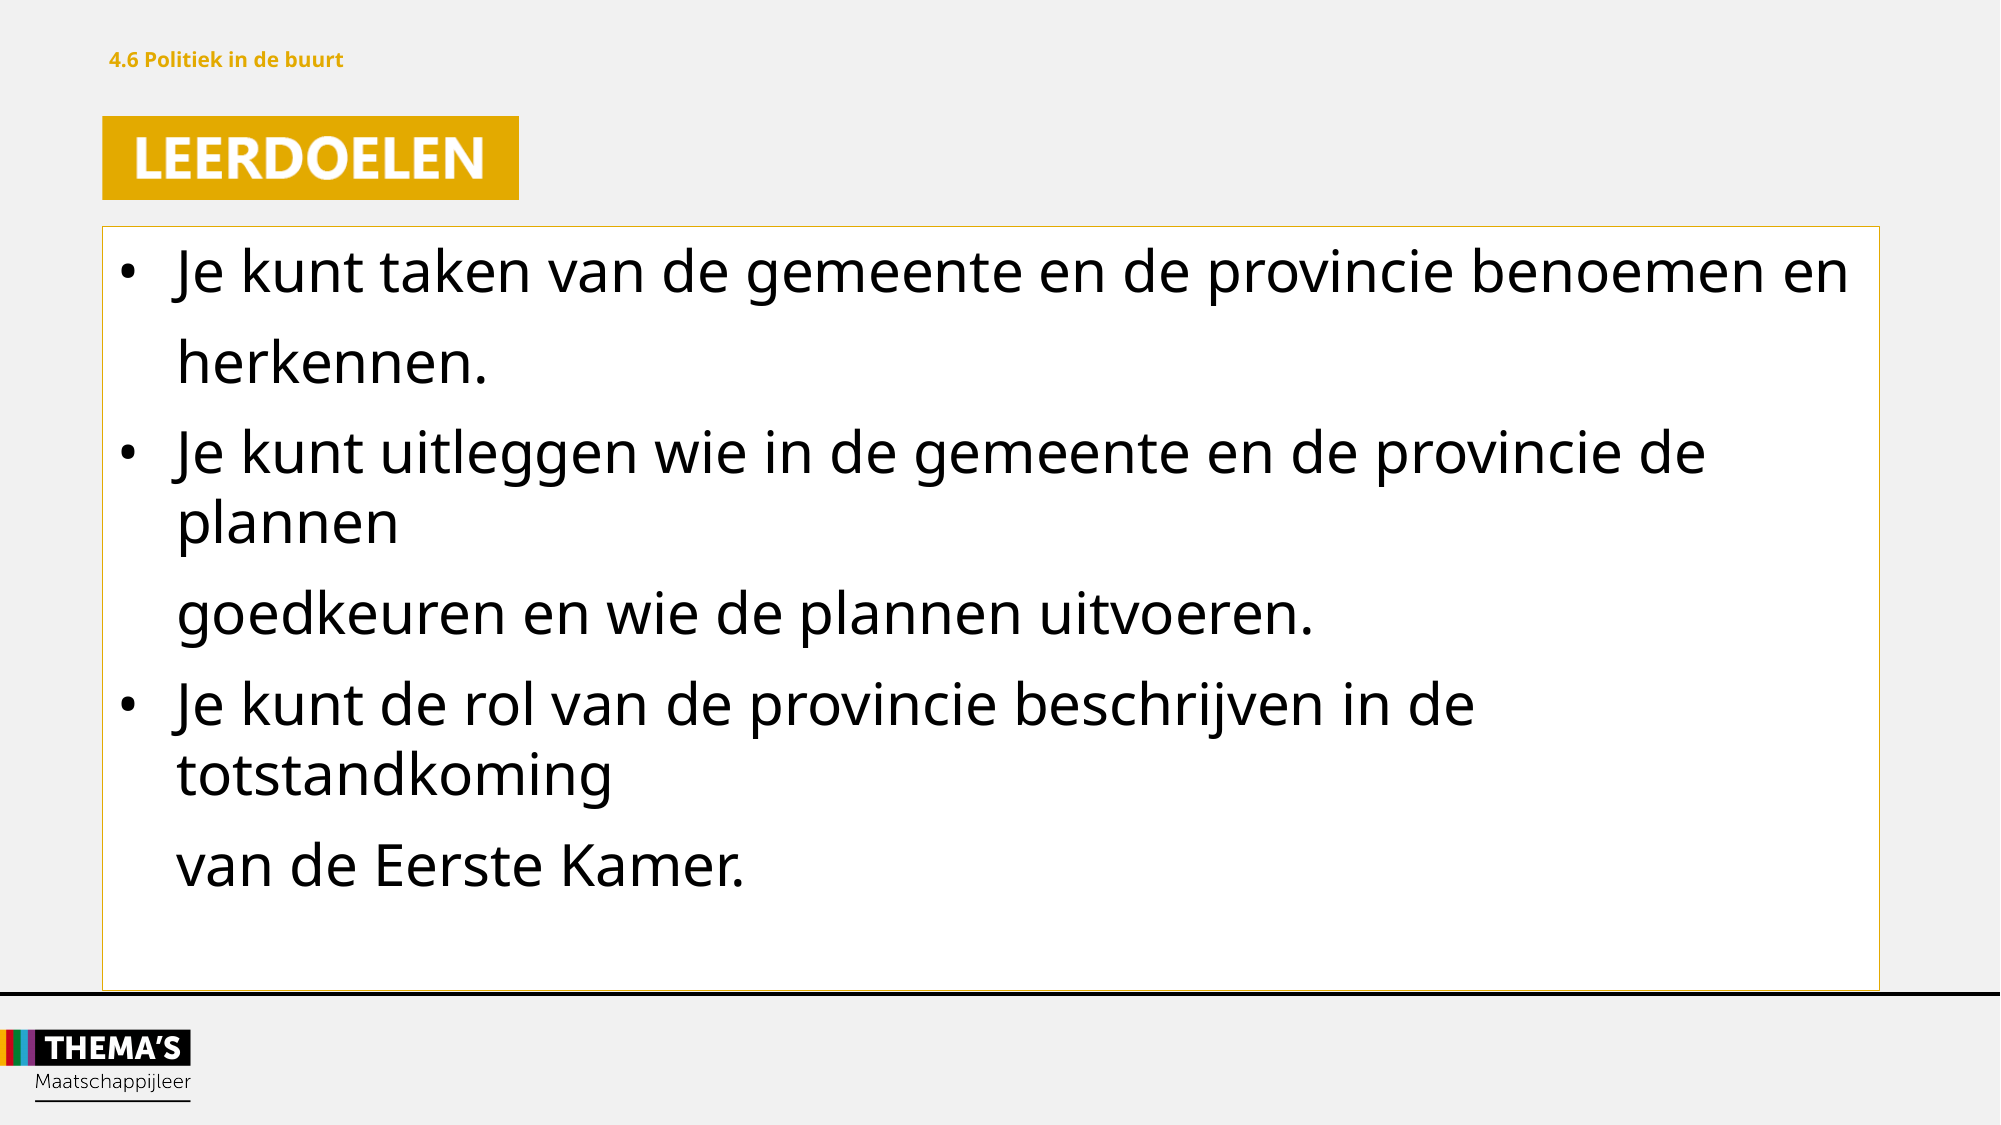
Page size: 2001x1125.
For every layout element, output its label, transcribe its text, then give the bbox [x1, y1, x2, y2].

list • Je kunt taken van de gemeente en de provincie benoemen en herkennen. • Je kunt uitleggen wie in de gemeente en de provincie de plannen goedkeuren en wie de plannen uitvoeren. • Je kunt de rol van de provincie beschrijven in de totstandkoming van de Eerste Kamer. [102, 226, 1880, 991]
picture [0, 993, 203, 1125]
list 4.6 Politiek in de buurt [94, 33, 941, 88]
